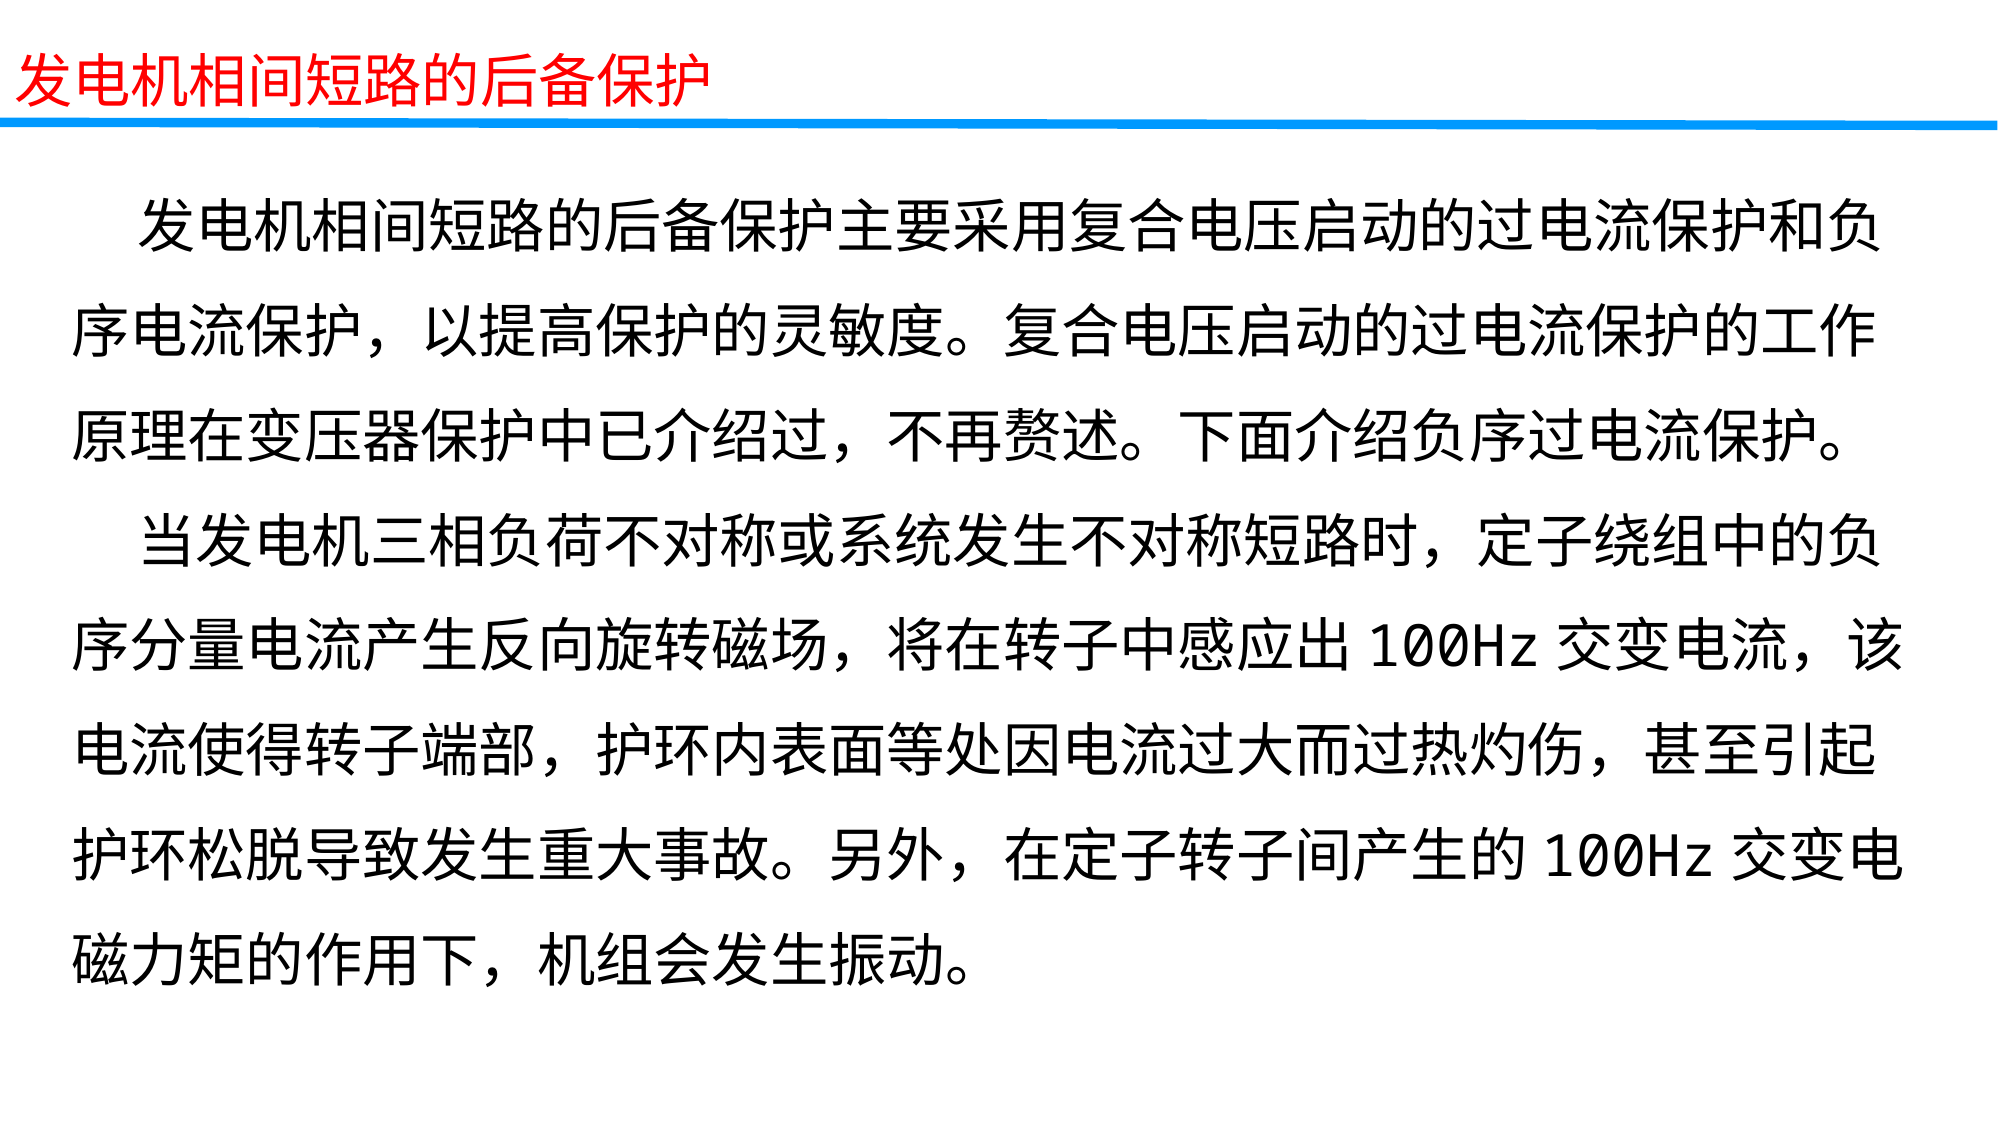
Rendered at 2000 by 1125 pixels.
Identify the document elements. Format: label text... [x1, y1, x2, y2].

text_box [0, 122, 1998, 126]
text_box 发电机相间短路的后备保护主要采用复合电压启动的过电流保护和负序电流保护，以提高保护的灵敏度。复合电压启动的过电流保护的工作原理在变压器保护中已介绍过，不再赘述。下面介绍负序过电流保护。 当发电机三相负荷不对称或系统发生不对称短路时，定子绕组中的负序分量电流产生反向旋转磁场，将在转子中感应出100Hz交变电流，该电流使得转子端部，护环内表面等处因电流过大而过热灼伤，甚至引起护环松脱导致发生重大事故。另外，在定子转子间产生的100Hz交变电磁力矩的作用下，机组会发生振动。 [56, 146, 1944, 1001]
text_box 发电机相间短路的后备保护 [0, 36, 763, 122]
